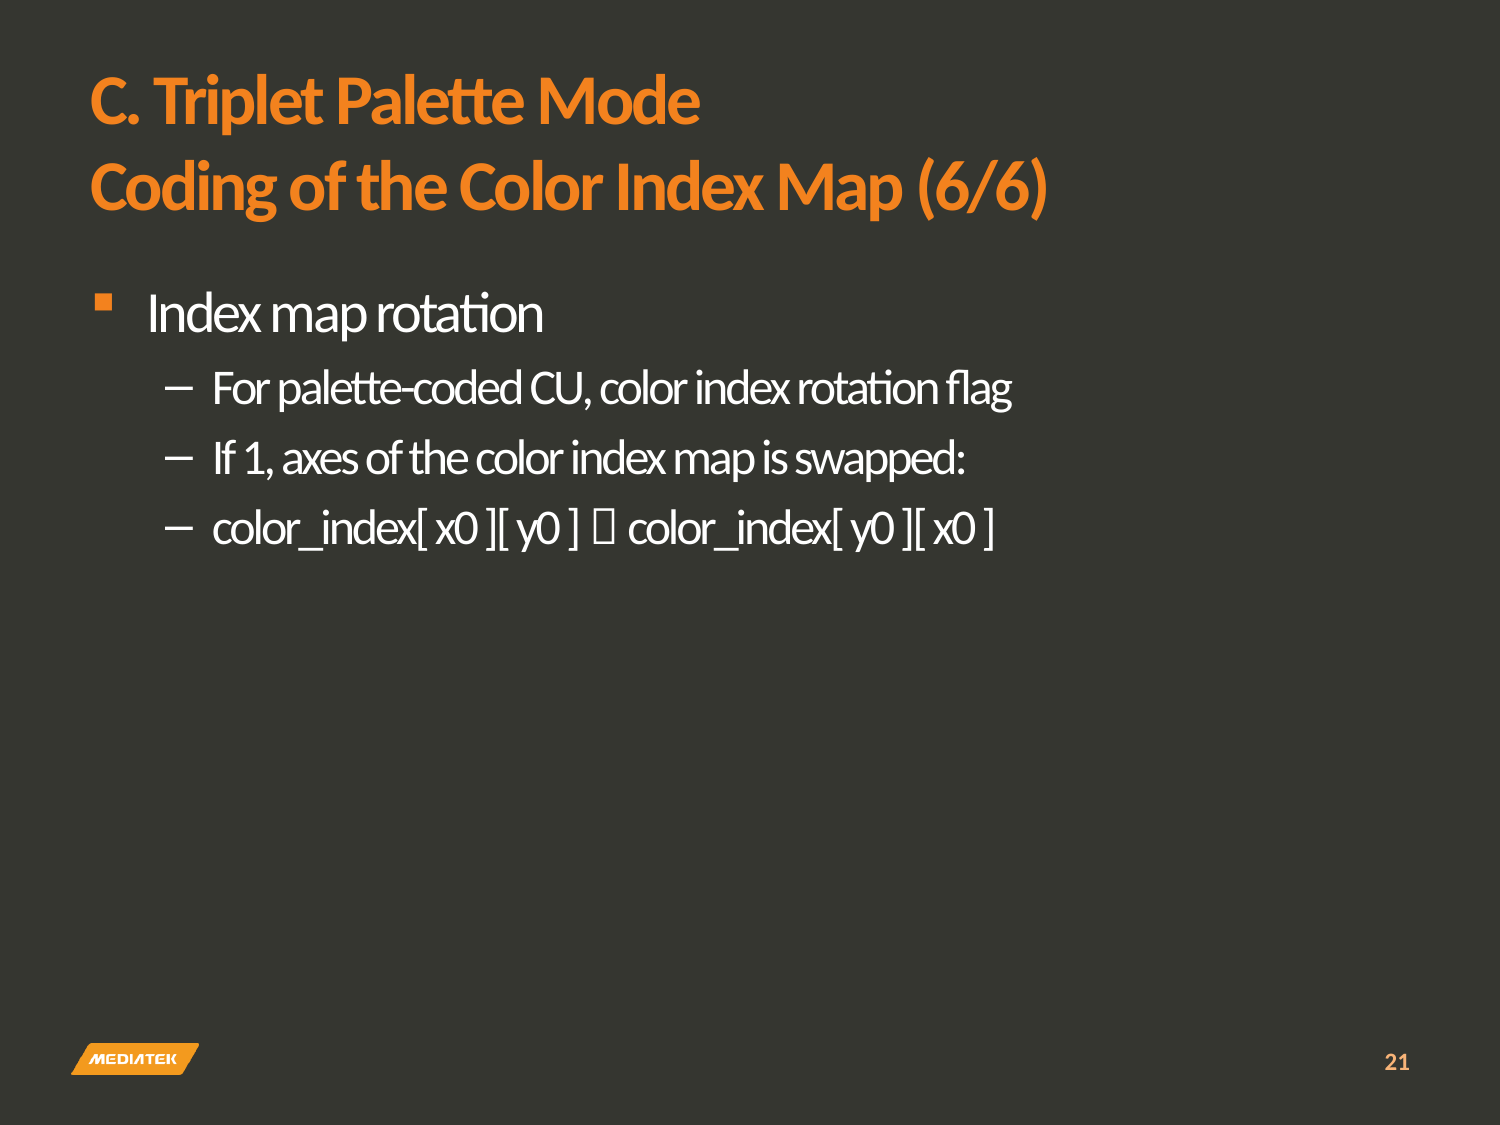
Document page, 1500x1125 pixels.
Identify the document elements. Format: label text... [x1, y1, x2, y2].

title C. Triplet Palette Mode Coding of the Color Index Map (6/6) [75, 45, 1425, 233]
picture [71, 1043, 199, 1075]
slide_number 21 [1251, 1029, 1425, 1090]
list Index map rotation For palette-coded CU, color index rotation flag If 1, axes of the color index map is swapped: color_index[ x0 ][ y0 ]  color_index[ y0 ][ x0 ] [75, 267, 1471, 1047]
